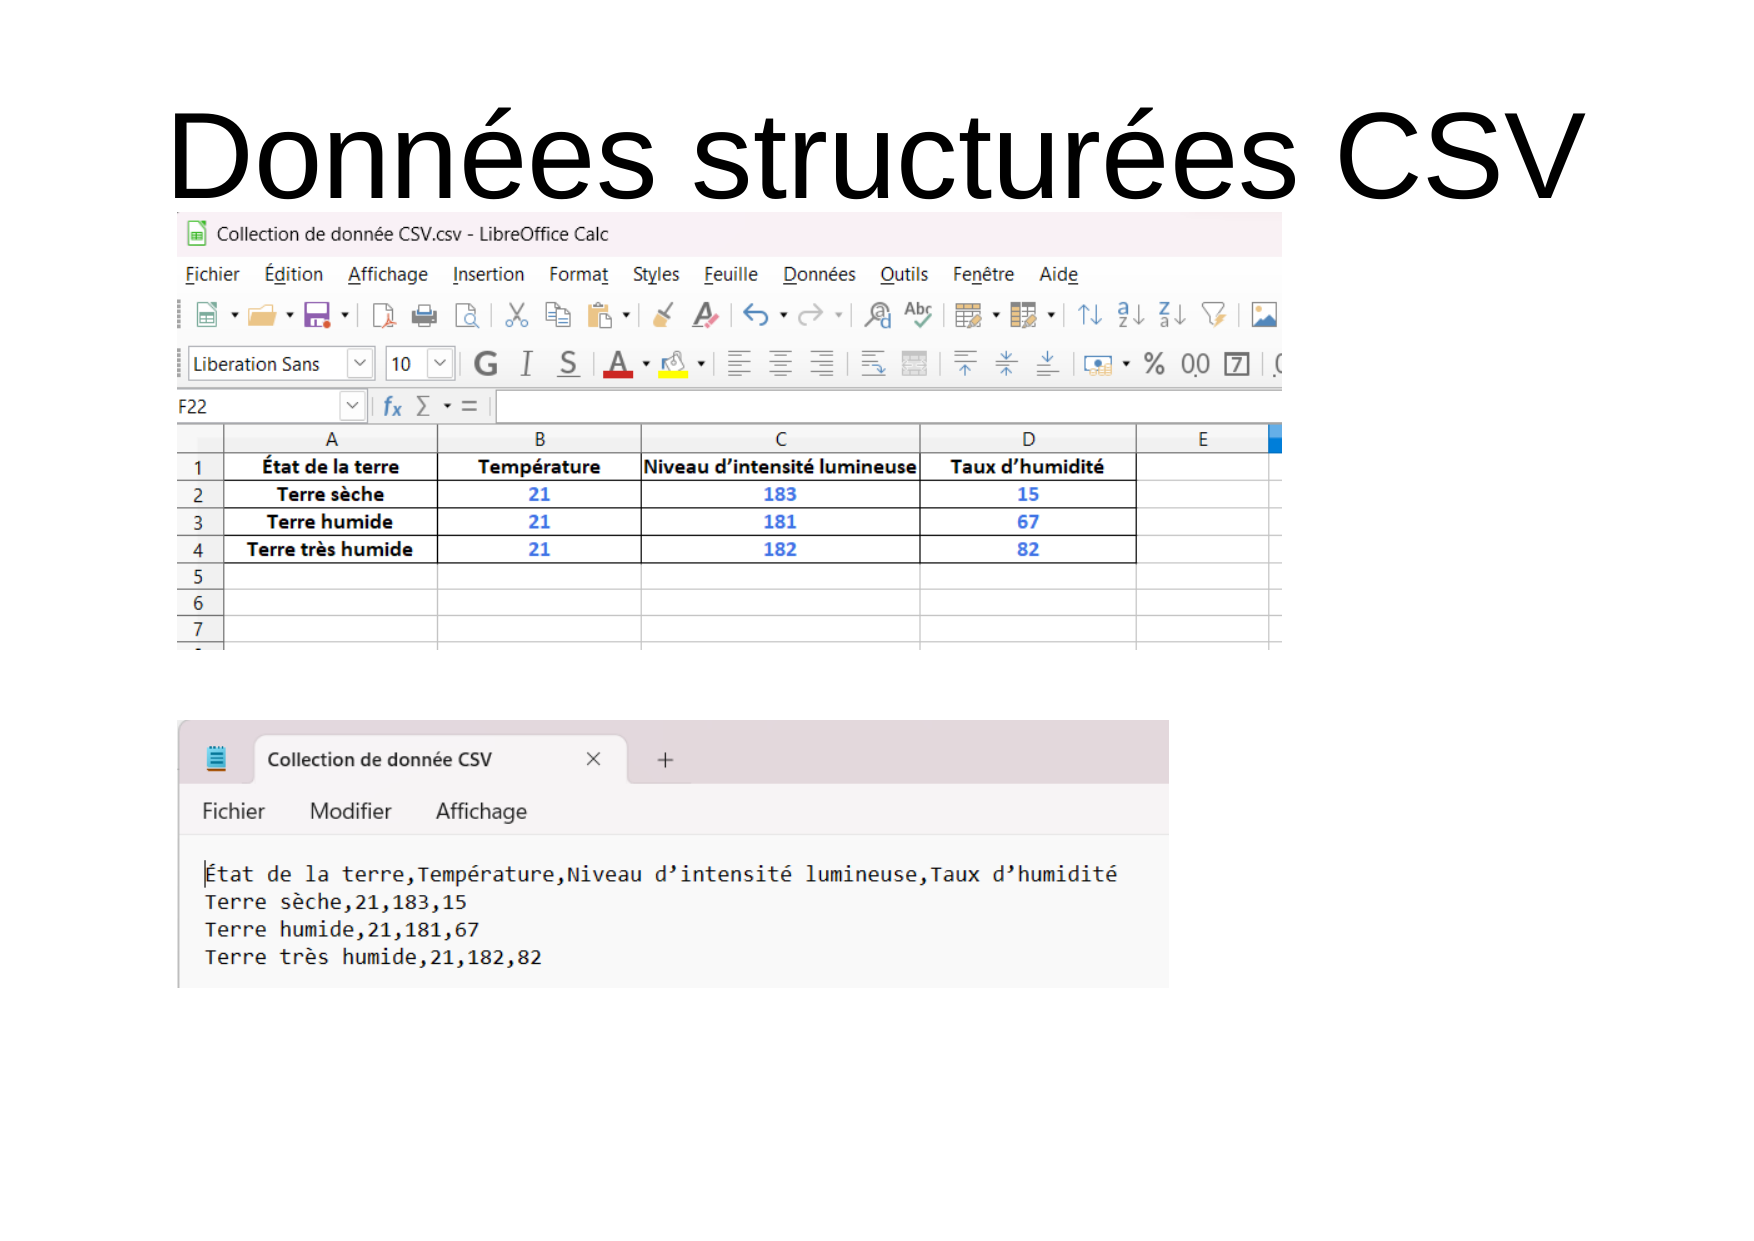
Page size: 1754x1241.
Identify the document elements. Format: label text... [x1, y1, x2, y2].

picture [177, 720, 1169, 989]
picture [177, 212, 1282, 650]
title Données structurées CSV [87, 49, 1667, 257]
